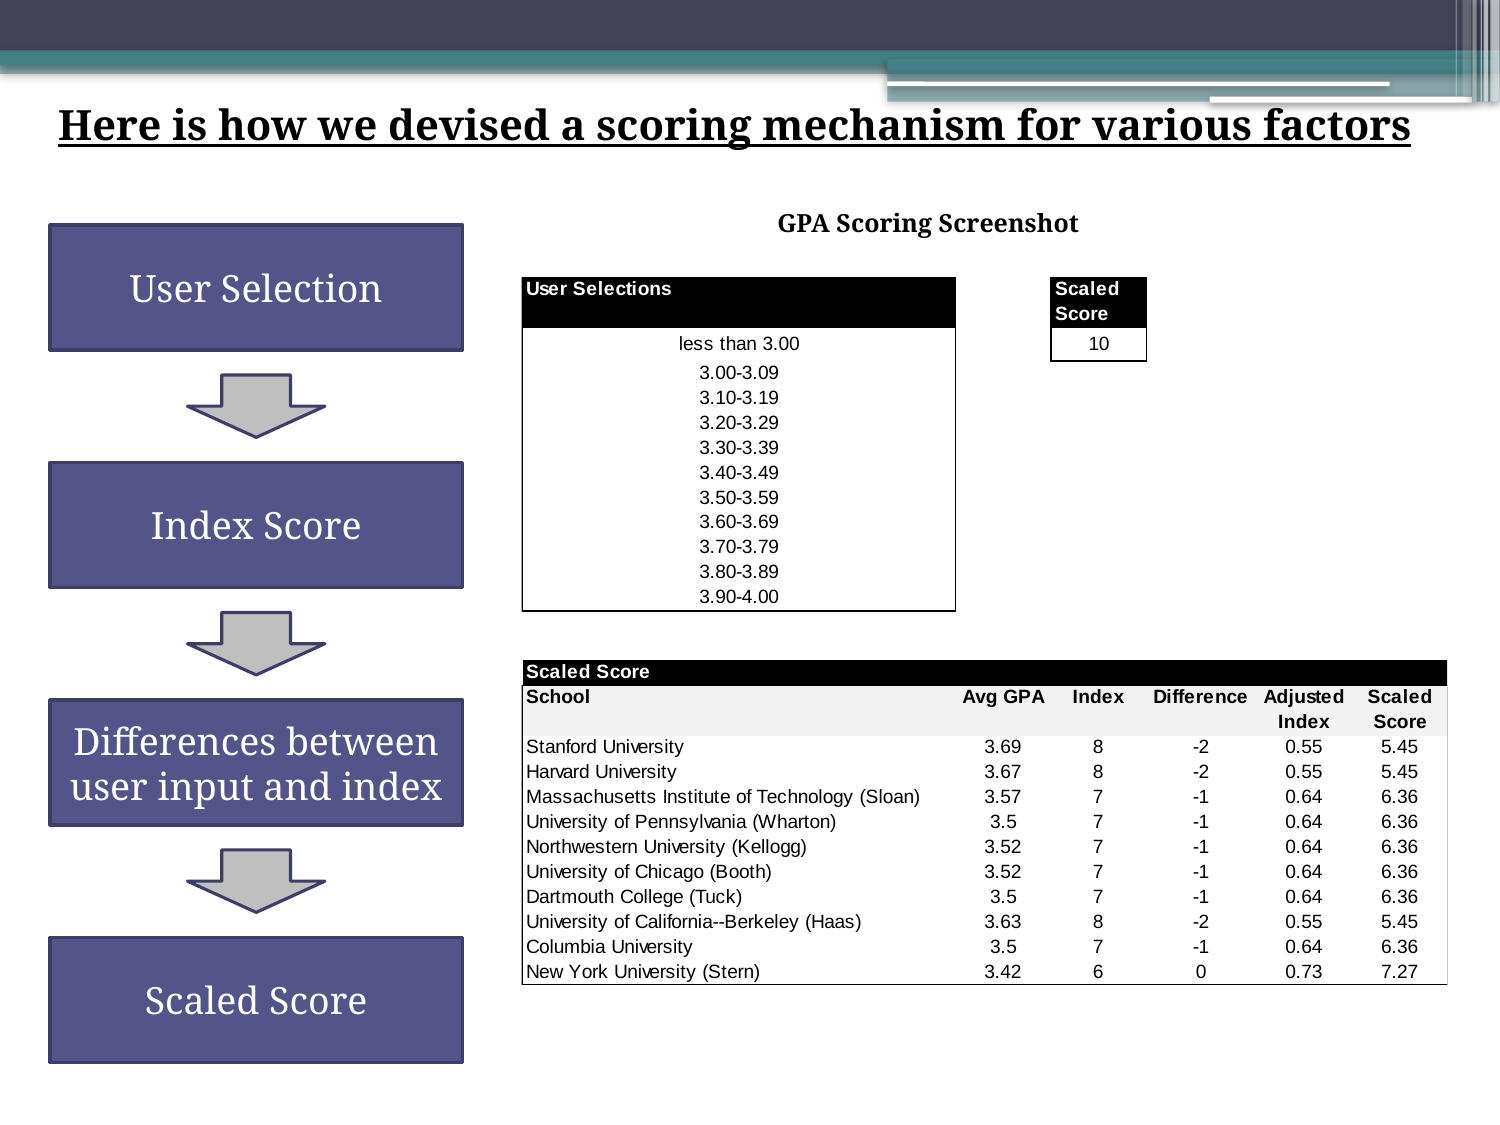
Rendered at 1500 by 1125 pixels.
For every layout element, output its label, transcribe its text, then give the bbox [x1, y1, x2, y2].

text_box Differences between user input and index [48, 698, 464, 827]
text_box Here is how we devised a scoring mechanism for various factors [43, 91, 1427, 157]
text_box [185, 848, 327, 914]
text_box Scaled Score [48, 936, 464, 1064]
text_box User Selection [48, 223, 464, 352]
text_box [185, 373, 327, 439]
picture [521, 276, 1451, 988]
list GPA Scoring Screenshot [762, 200, 1201, 263]
text_box [185, 610, 327, 677]
text_box Index Score [48, 461, 464, 589]
